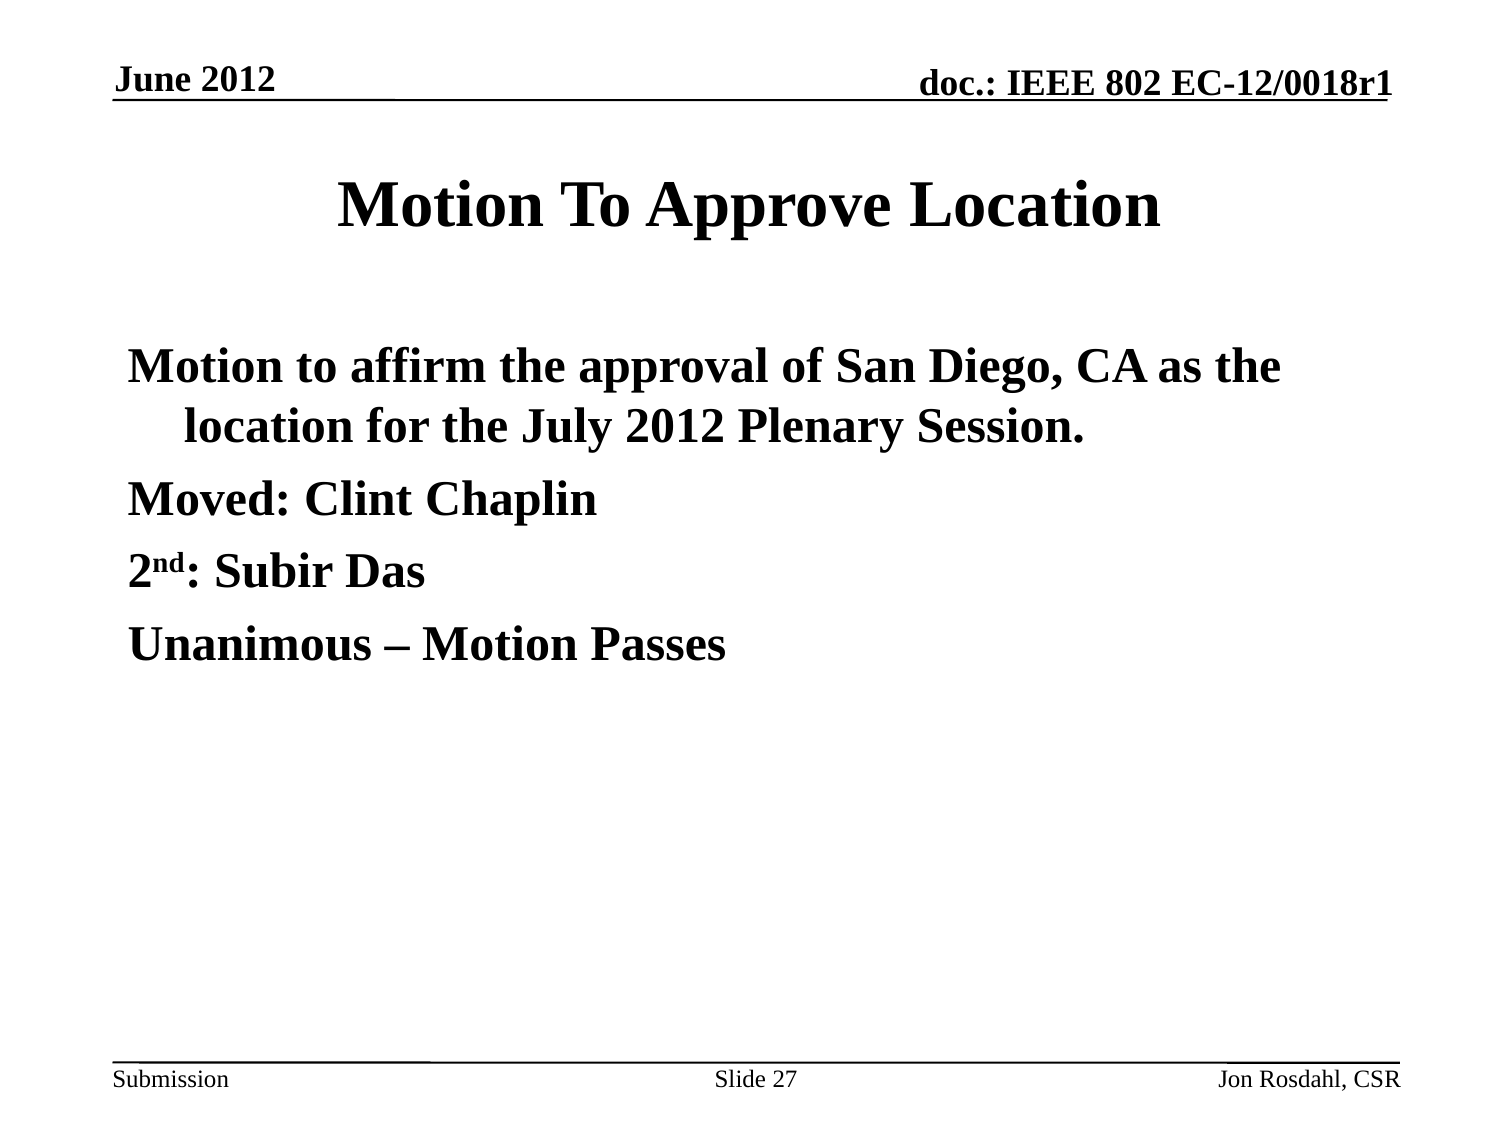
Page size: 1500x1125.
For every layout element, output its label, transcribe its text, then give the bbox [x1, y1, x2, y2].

list Motion to affirm the approval of San Diego, CA as the location for the July 2012 Plenary Session. Moved: Clint Chaplin 2nd: Subir Das Unanimous – Motion Passes [112, 324, 1388, 1000]
title Motion To Approve Location [112, 112, 1388, 288]
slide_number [114, 54, 423, 100]
slide_number Slide 27 [712, 1061, 800, 1123]
footer Jon Rosdahl, CSR [878, 1061, 1402, 1093]
